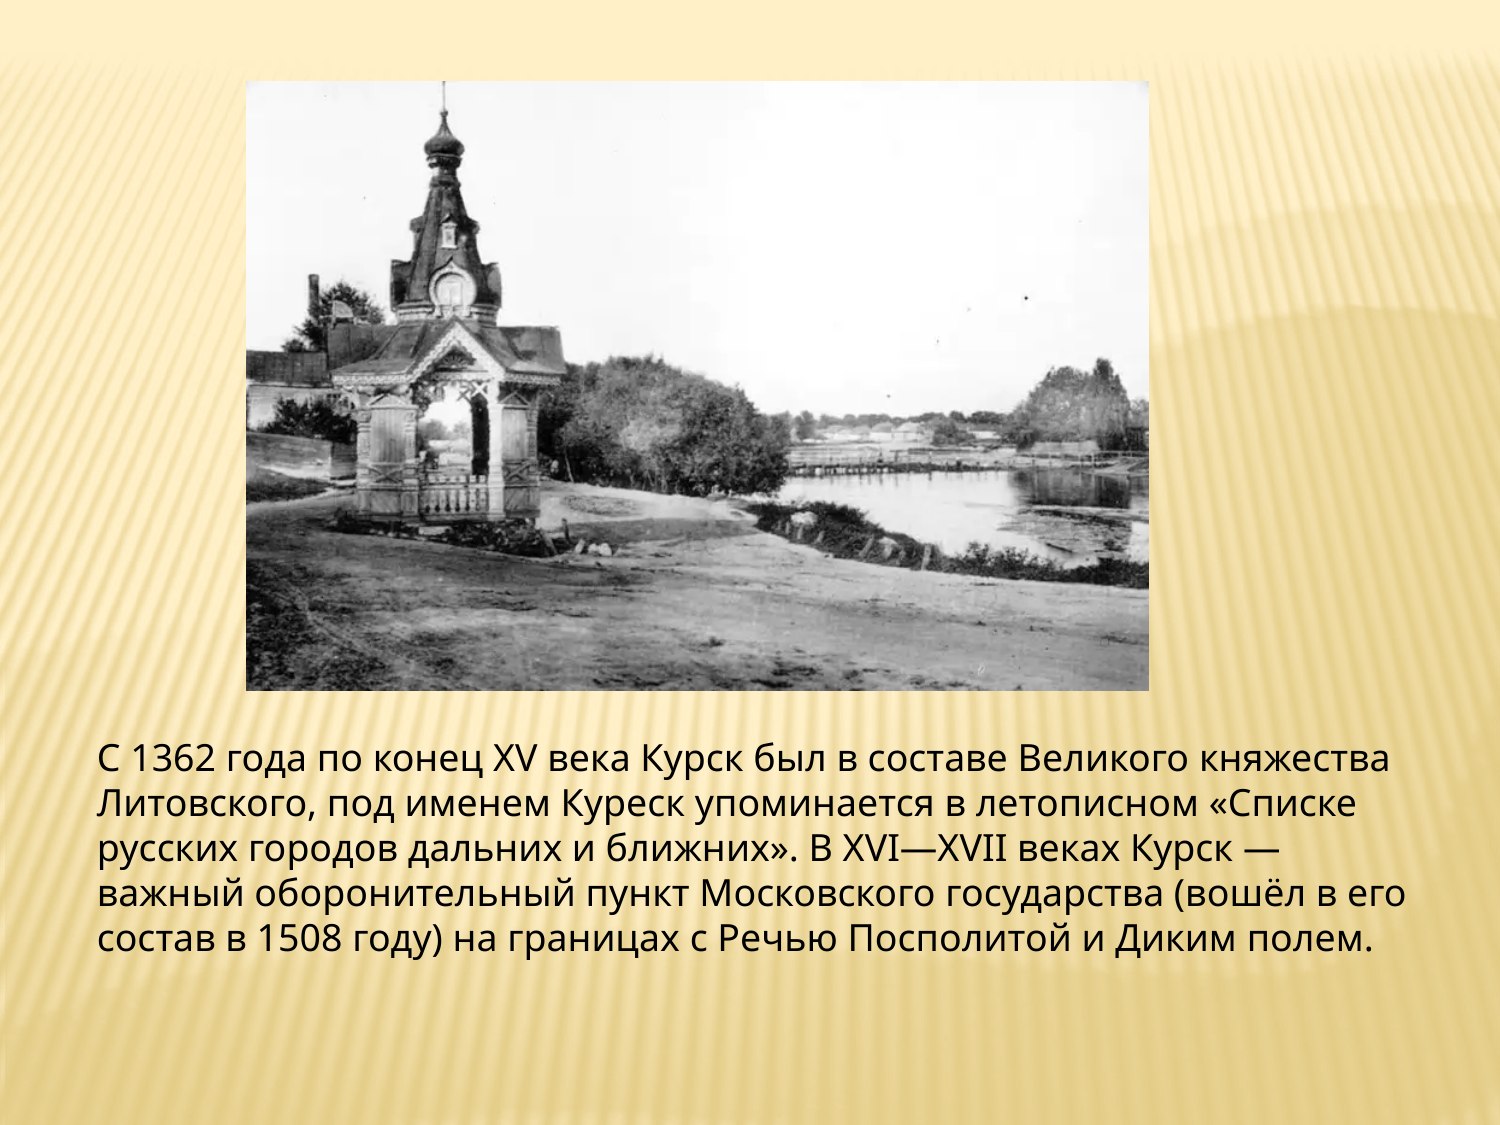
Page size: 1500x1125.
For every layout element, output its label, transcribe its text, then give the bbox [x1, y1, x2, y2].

picture [245, 81, 1149, 692]
text_box С 1362 года по конец XV века Курск был в составе Великого княжества Литовского, под именем Куреск упоминается в летописном «Списке русских городов дальних и ближних». В XVI—XVII веках Курск — важный оборонительный пункт Московского государства (вошёл в его состав в 1508 году) на границах с Речью Посполитой и Диким полем. [82, 726, 1442, 967]
